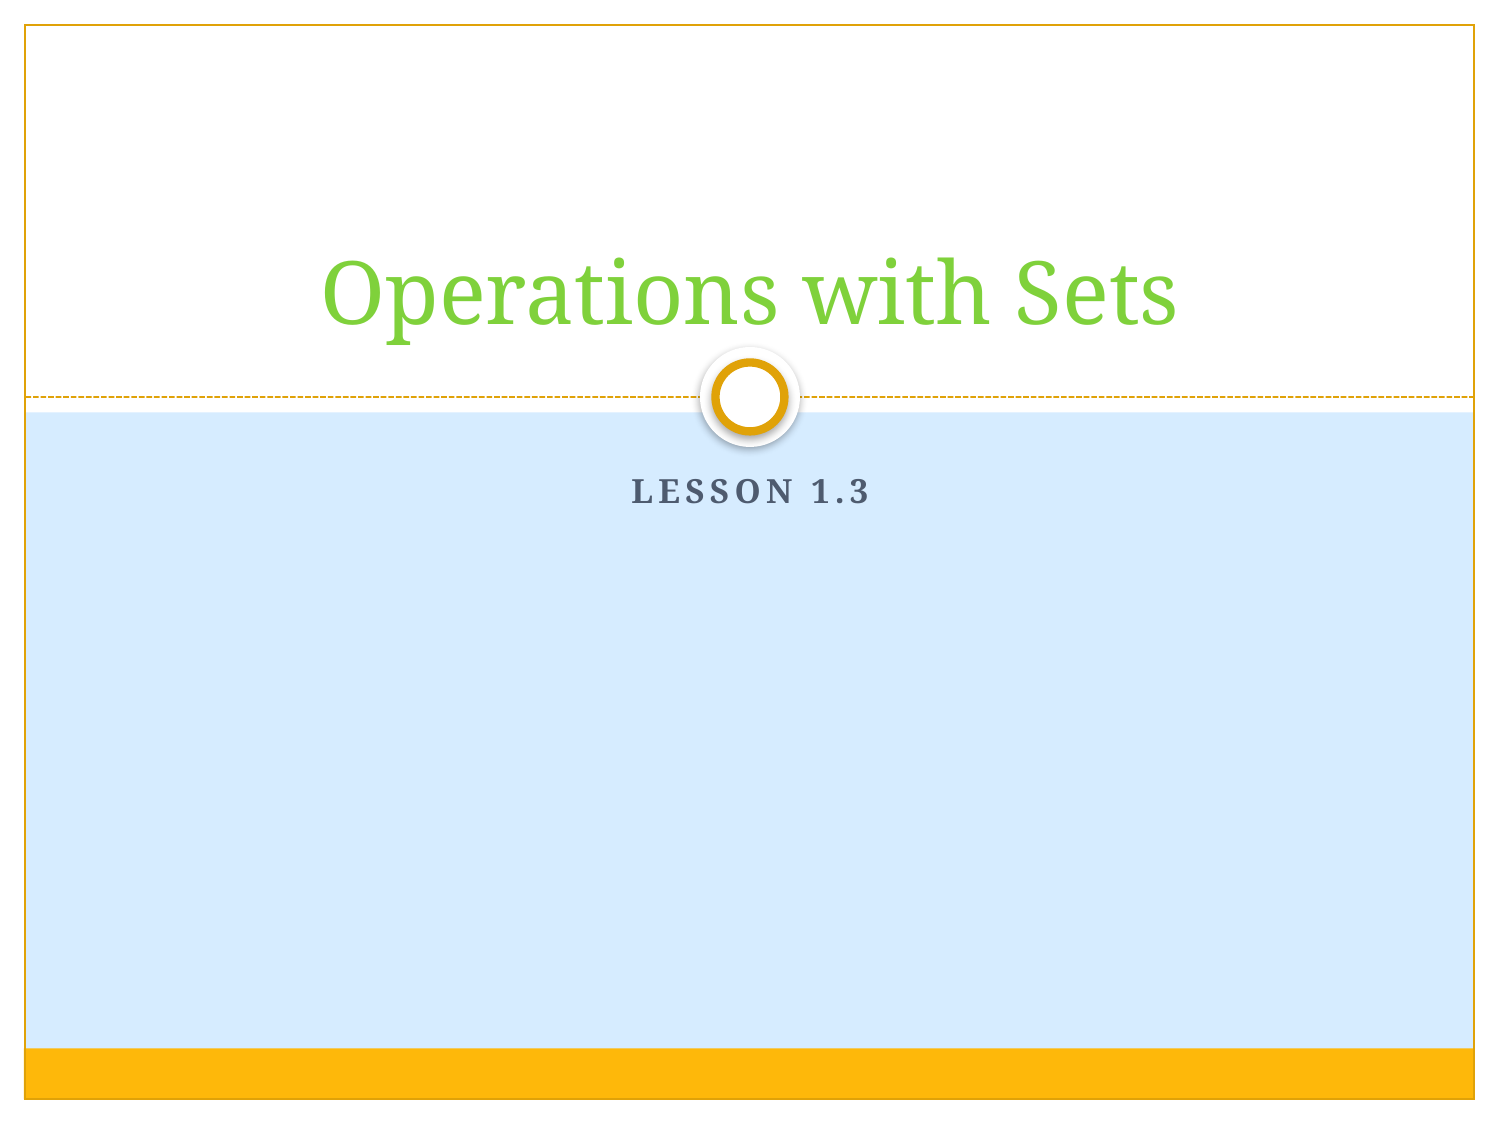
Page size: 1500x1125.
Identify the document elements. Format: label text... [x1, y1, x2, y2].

subtitle Lesson 1.3 [225, 462, 1275, 750]
title Operations with Sets [112, 62, 1388, 350]
